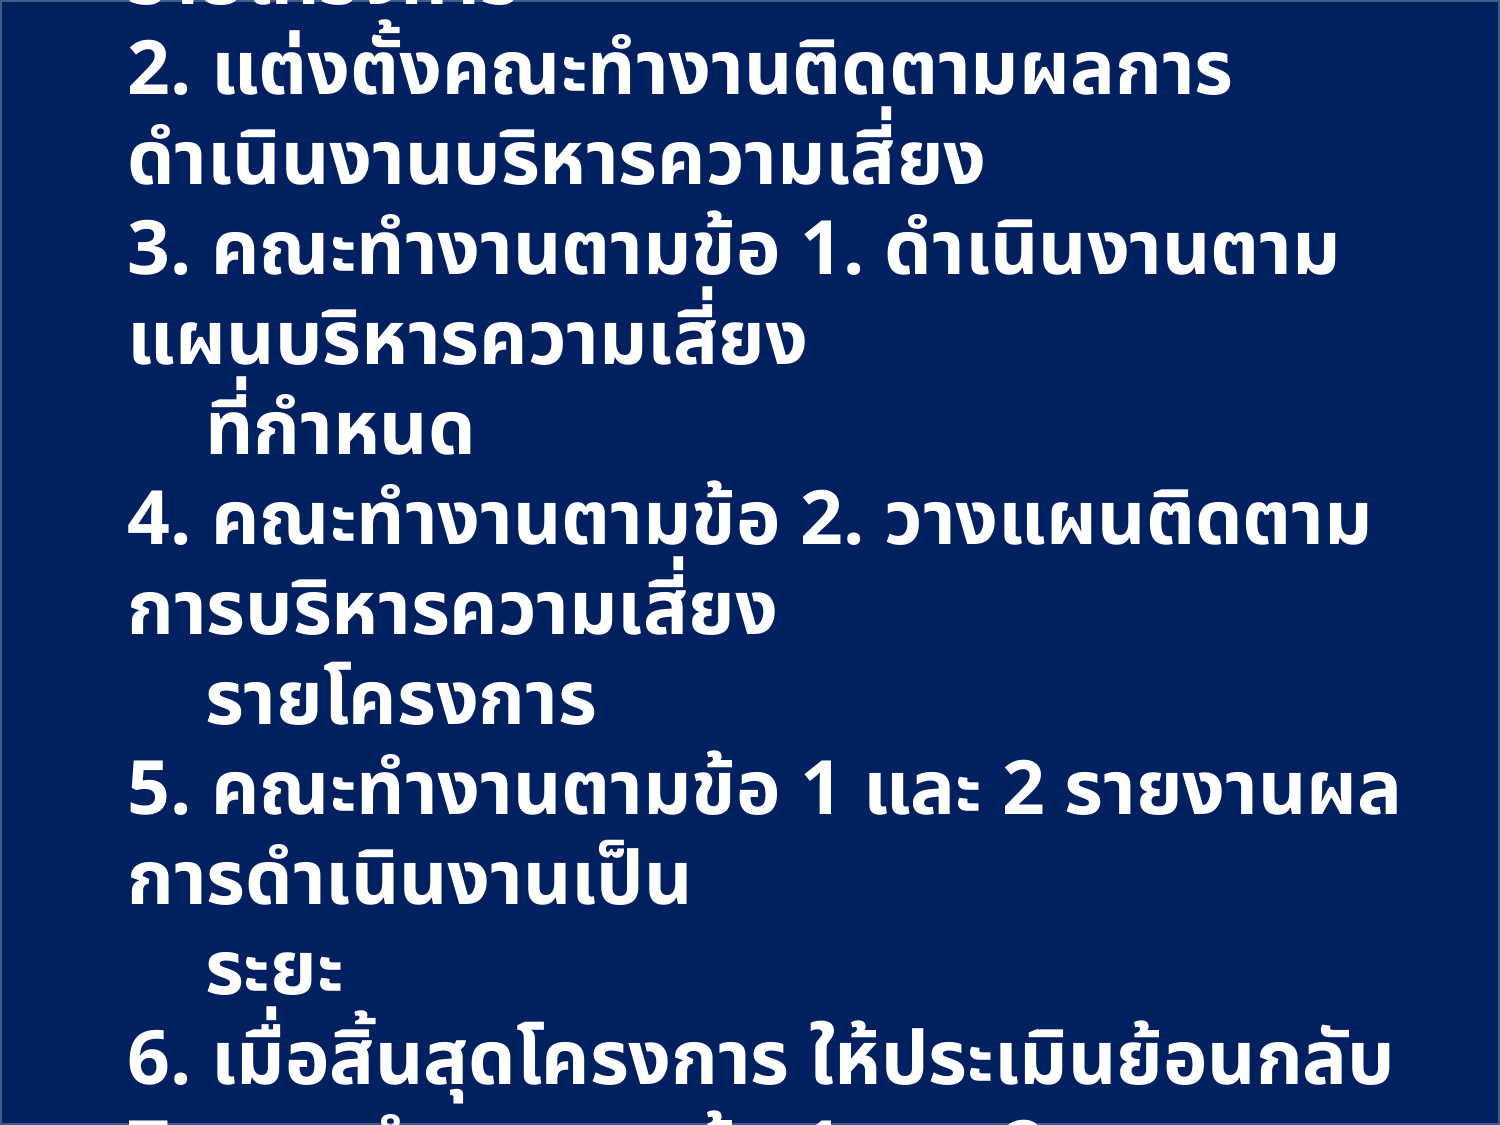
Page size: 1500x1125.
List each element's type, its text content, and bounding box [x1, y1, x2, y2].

title 1. แต่งตั้งคณะทำงานบริหารความเสี่ยงรายโครงการ 2. แต่งตั้งคณะทำงานติดตามผลการดำเนินงานบริหารความเสี่ยง 3. คณะทำงานตามข้อ 1. ดำเนินงานตามแผนบริหารความเสี่ยง ที่กำหนด 4. คณะทำงานตามข้อ 2. วางแผนติดตามการบริหารความเสี่ยง รายโครงการ 5. คณะทำงานตามข้อ 1 และ 2 รายงานผลการดำเนินงานเป็น ระยะ 6. เมื่อสิ้นสุดโครงการ ให้ประเมินย้อนกลับ 7. คณะทำงานตามข้อ 1 และ 2 รายงานผลเมื่อสิ้นสุดโครงการ [112, 483, 1425, 725]
text_box [0, 0, 1500, 1125]
